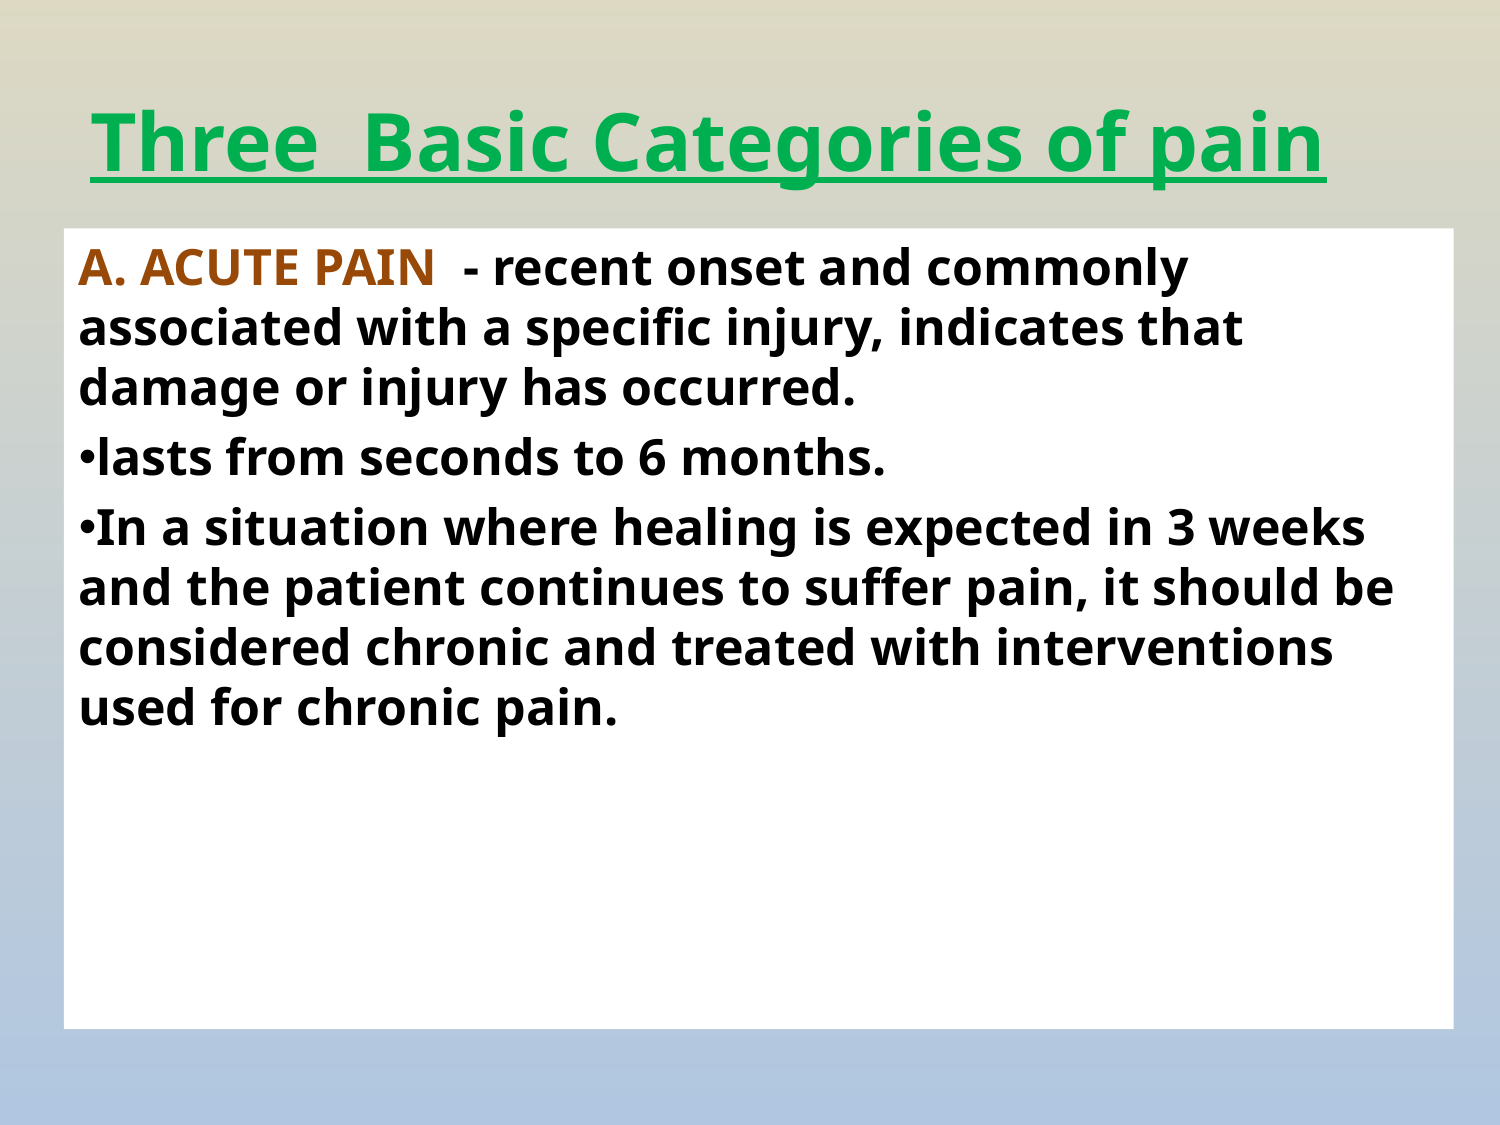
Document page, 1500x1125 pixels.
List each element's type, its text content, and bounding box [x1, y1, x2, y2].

title Three Basic Categories of pain [74, 44, 1426, 228]
list A. ACUTE PAIN - recent onset and commonly associated with a speciﬁc injury, indicates that damage or injury has occurred. lasts from seconds to 6 months. In a situation where healing is expected in 3 weeks and the patient continues to suffer pain, it should be considered chronic and treated with interventions used for chronic pain. [63, 228, 1454, 1030]
